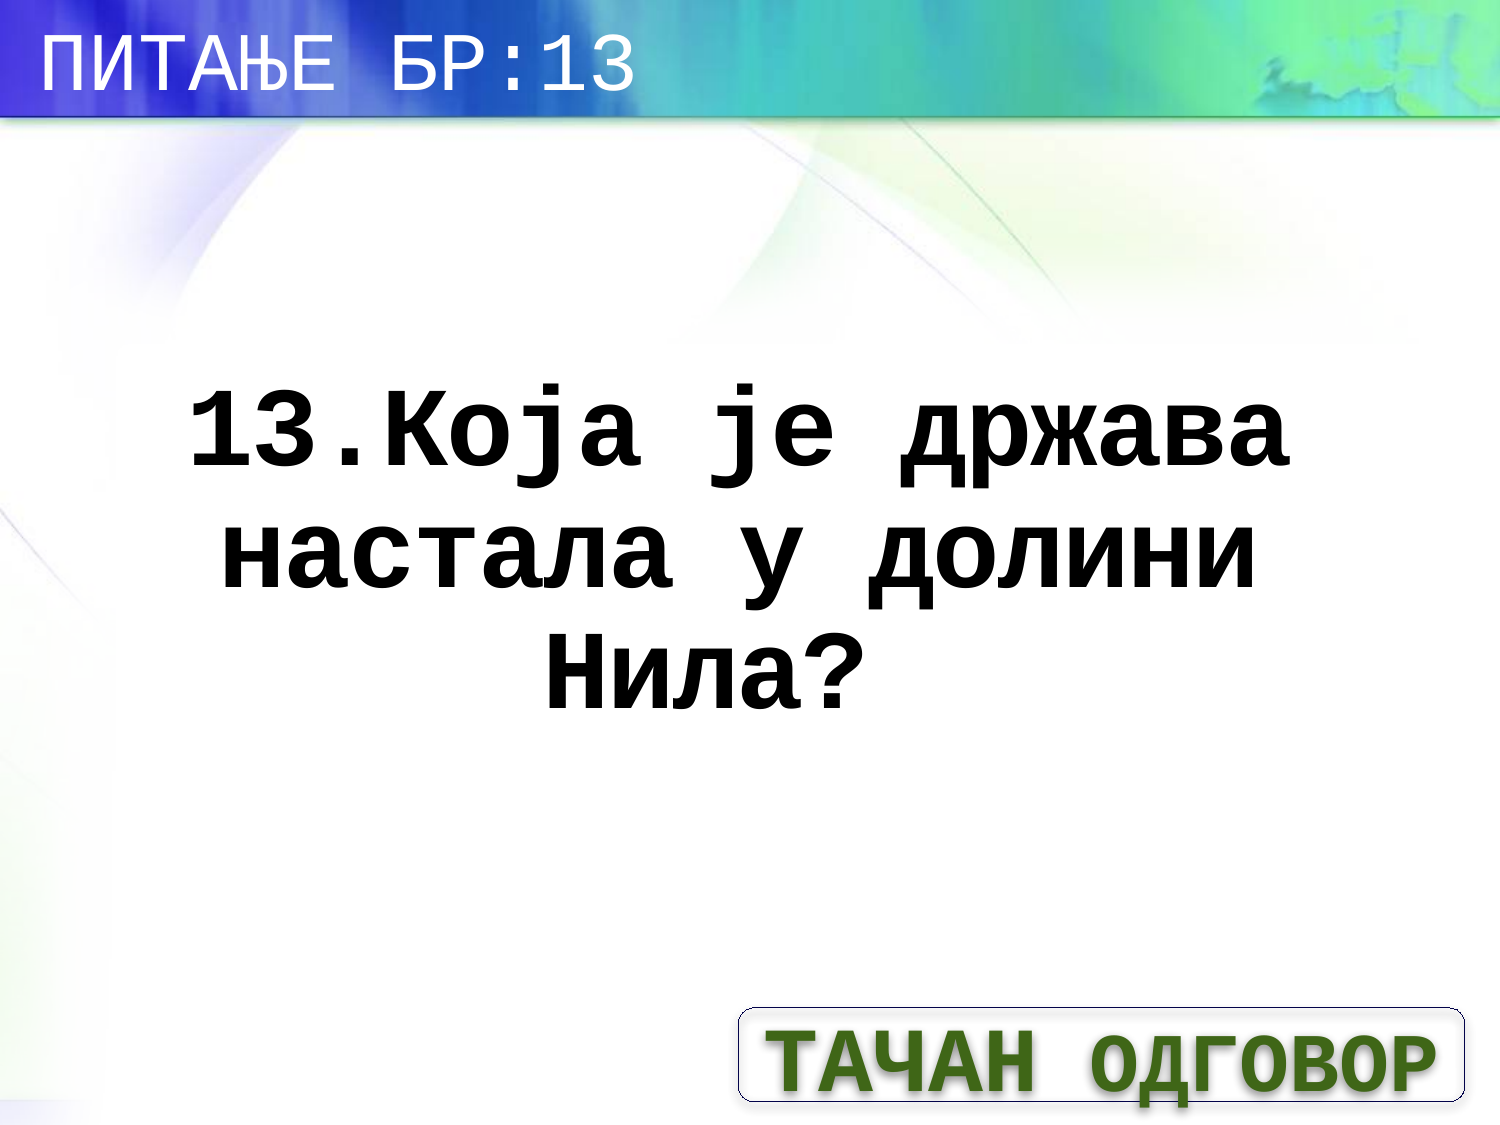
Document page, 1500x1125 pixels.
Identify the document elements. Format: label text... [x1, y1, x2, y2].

text_box ПИТАЊЕ БР:13 [23, 0, 692, 115]
picture [0, 0, 1500, 1125]
title 13.Која је држава настала у долини Нила? [82, 140, 1395, 961]
text_box ТАЧАН ОДГОВОР [738, 1007, 1465, 1102]
